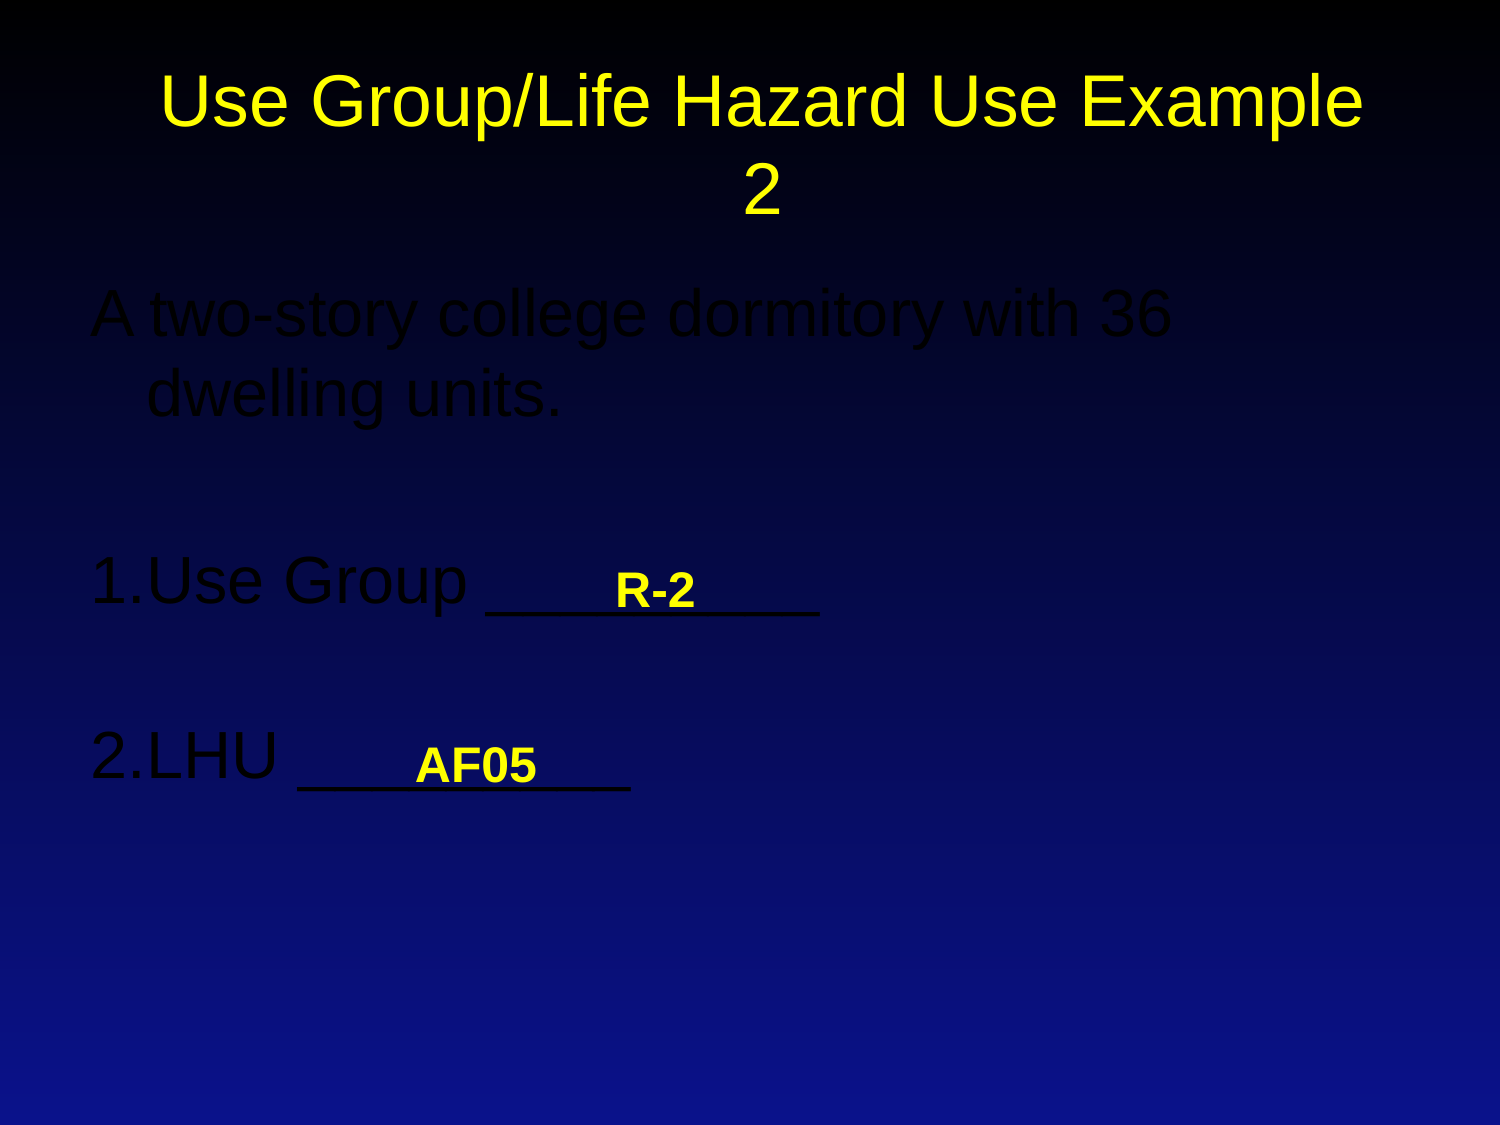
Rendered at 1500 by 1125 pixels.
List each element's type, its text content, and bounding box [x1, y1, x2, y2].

text_box R-2 [600, 549, 711, 625]
title Use Group/Life Hazard Use Example 2 [125, 45, 1400, 238]
text_box AF05 [400, 725, 553, 801]
list A two-story college dormitory with 36 dwelling units. Use Group _________ LHU _________ [75, 262, 1425, 1005]
